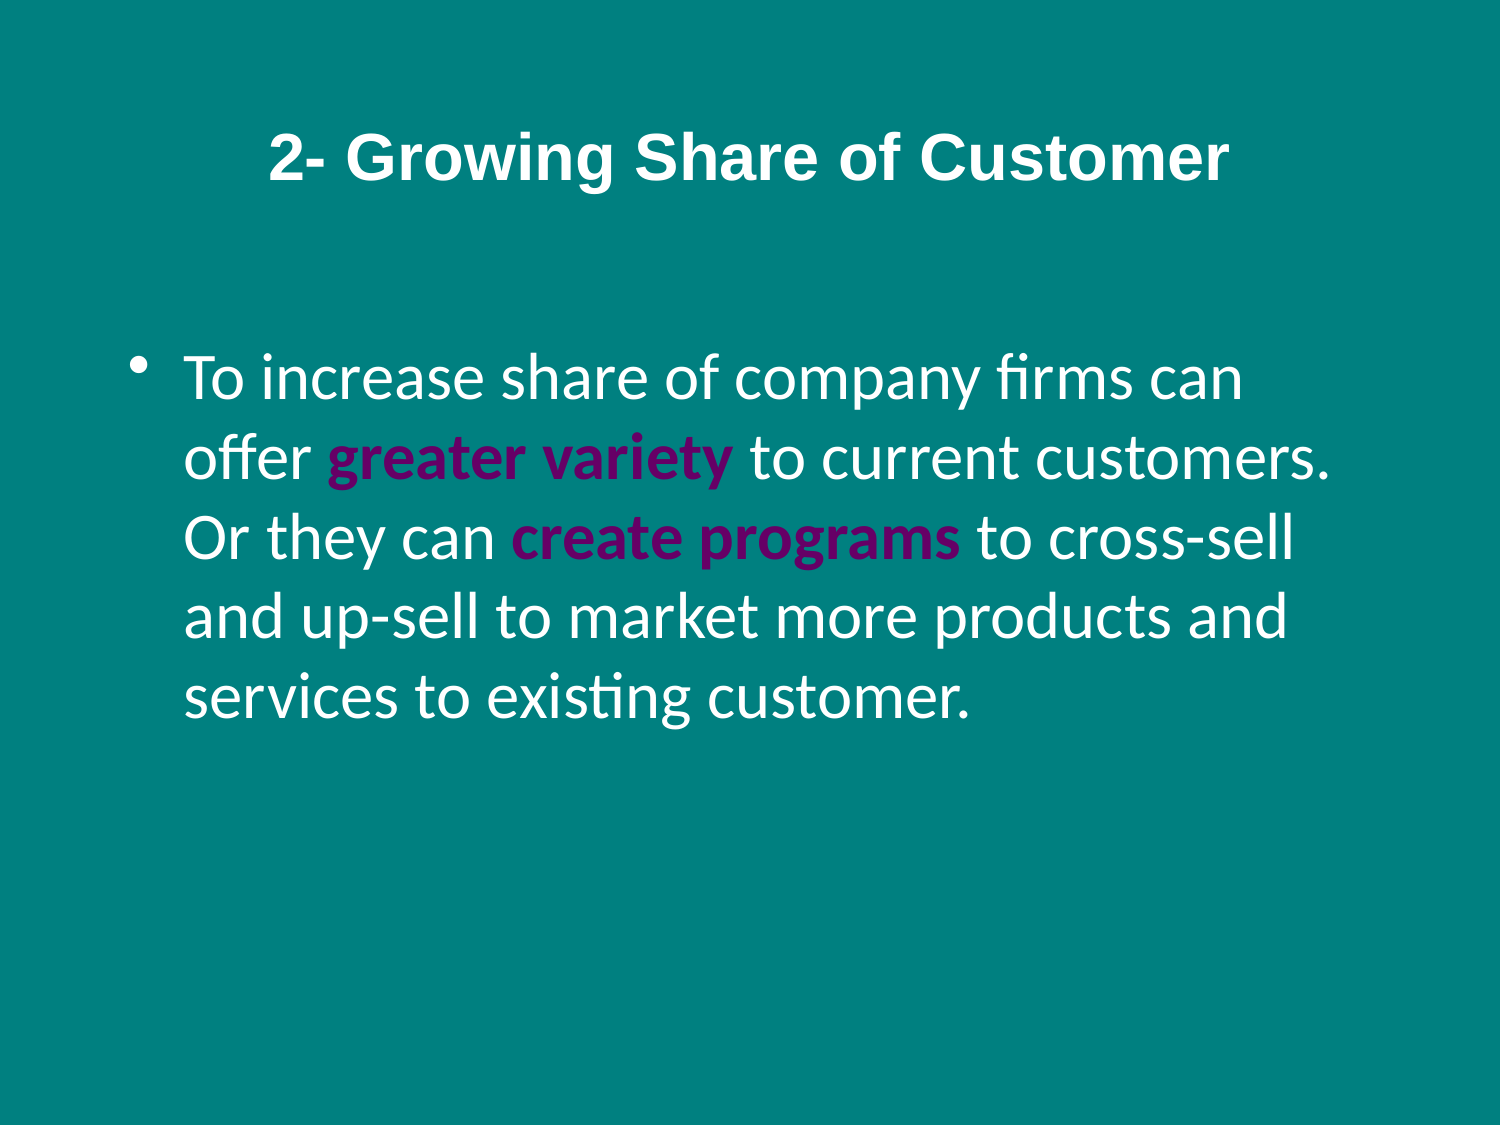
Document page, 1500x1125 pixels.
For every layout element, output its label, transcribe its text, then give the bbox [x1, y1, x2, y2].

title 2- Growing Share of Customer [112, 99, 1388, 288]
list To increase share of company firms can offer greater variety to current customers. Or they can create programs to cross-sell and up-sell to market more products and services to existing customer. [112, 324, 1388, 1001]
